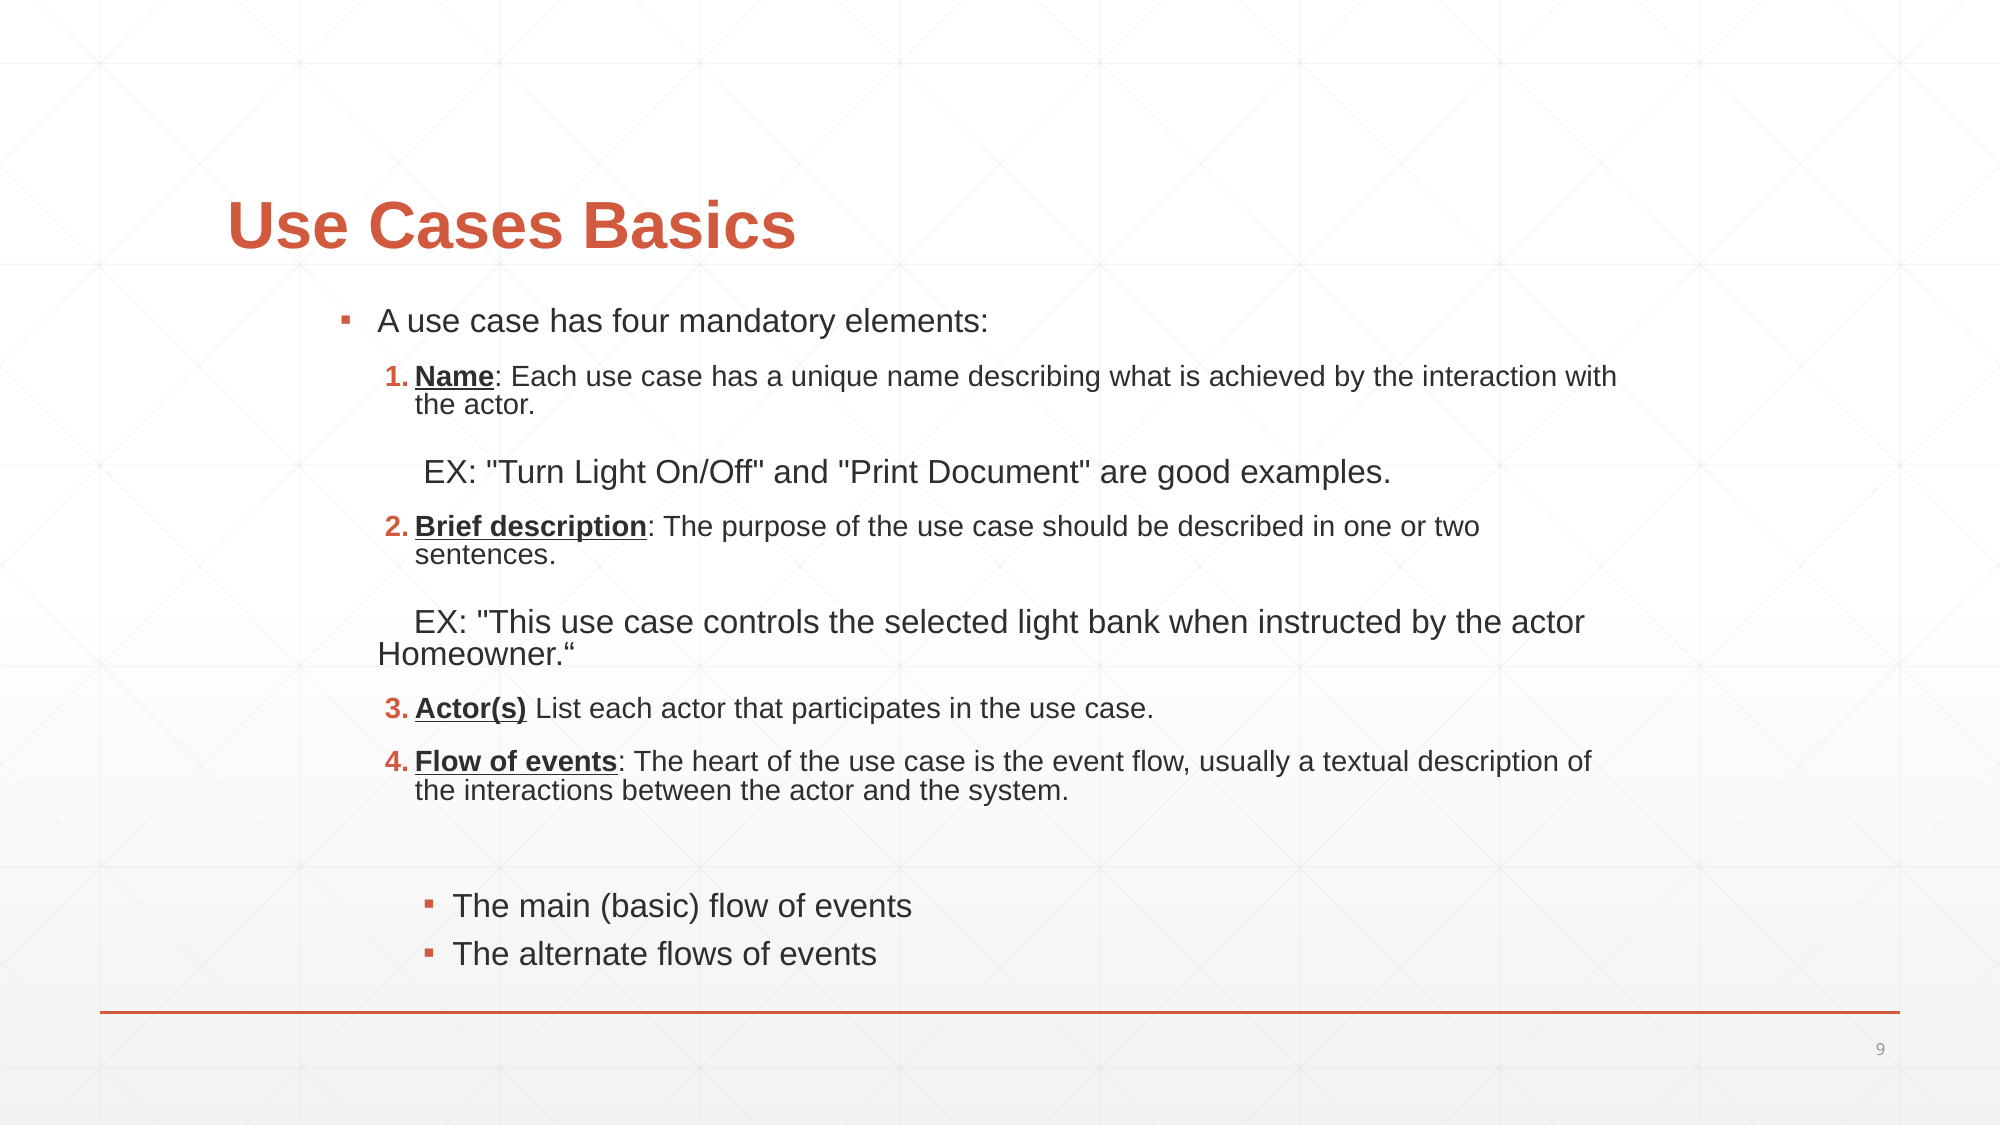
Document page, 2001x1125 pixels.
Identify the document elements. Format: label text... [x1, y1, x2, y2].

slide_number 9 [1749, 1031, 1901, 1069]
list A use case has four mandatory elements: Name: Each use case has a unique name describing what is achieved by the interaction with the actor. EX: "Turn Light On/Off" and "Print Document" are good examples. Brief description: The purpose of the use case should be described in one or two sentences. EX: "This use case controls the selected light bank when instructed by the actor Homeowner.“ Actor(s) List each actor that participates in the use case. Flow of events: The heart of the use case is the event flow, usually a textual description of the interactions between the actor and the system. The main (basic) flow of events The alternate flows of events [324, 299, 1638, 997]
title Use Cases Basics [212, 82, 1788, 271]
